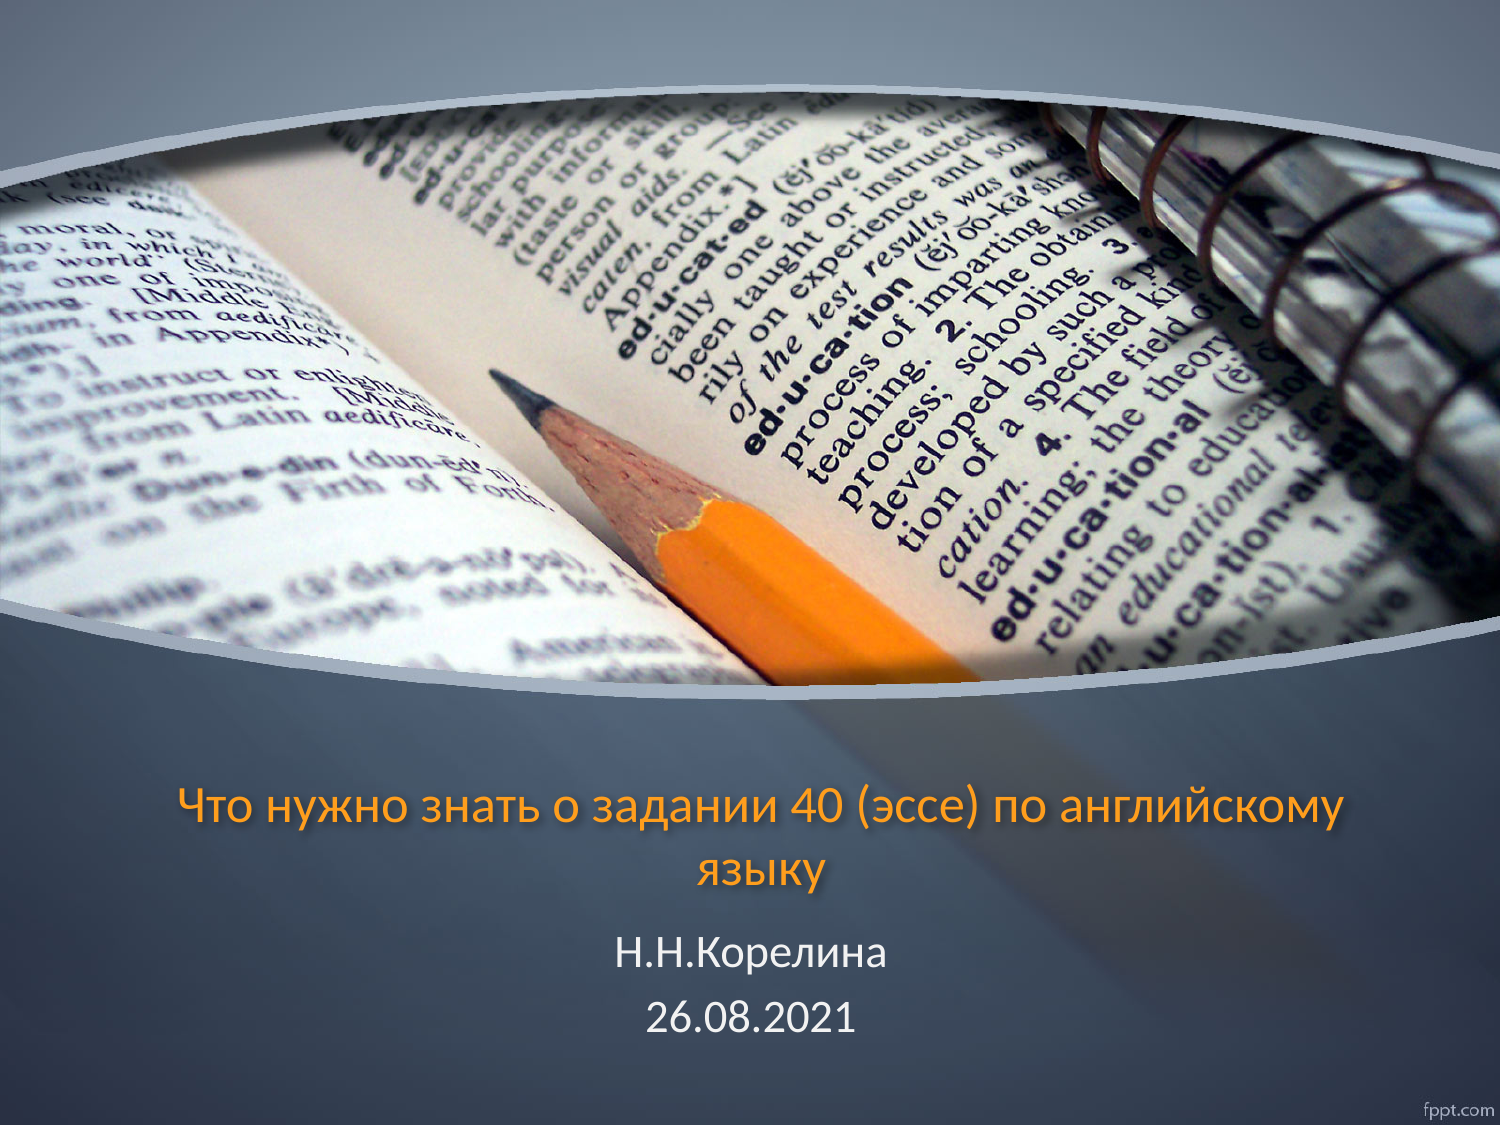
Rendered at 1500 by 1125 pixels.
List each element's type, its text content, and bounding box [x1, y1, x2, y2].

picture [0, 0, 1500, 1125]
title Что нужно знать о задании 40 (эссе) по английскому языку [123, 762, 1399, 904]
subtitle Н.Н.Корелина 26.08.2021 [226, 913, 1277, 1051]
